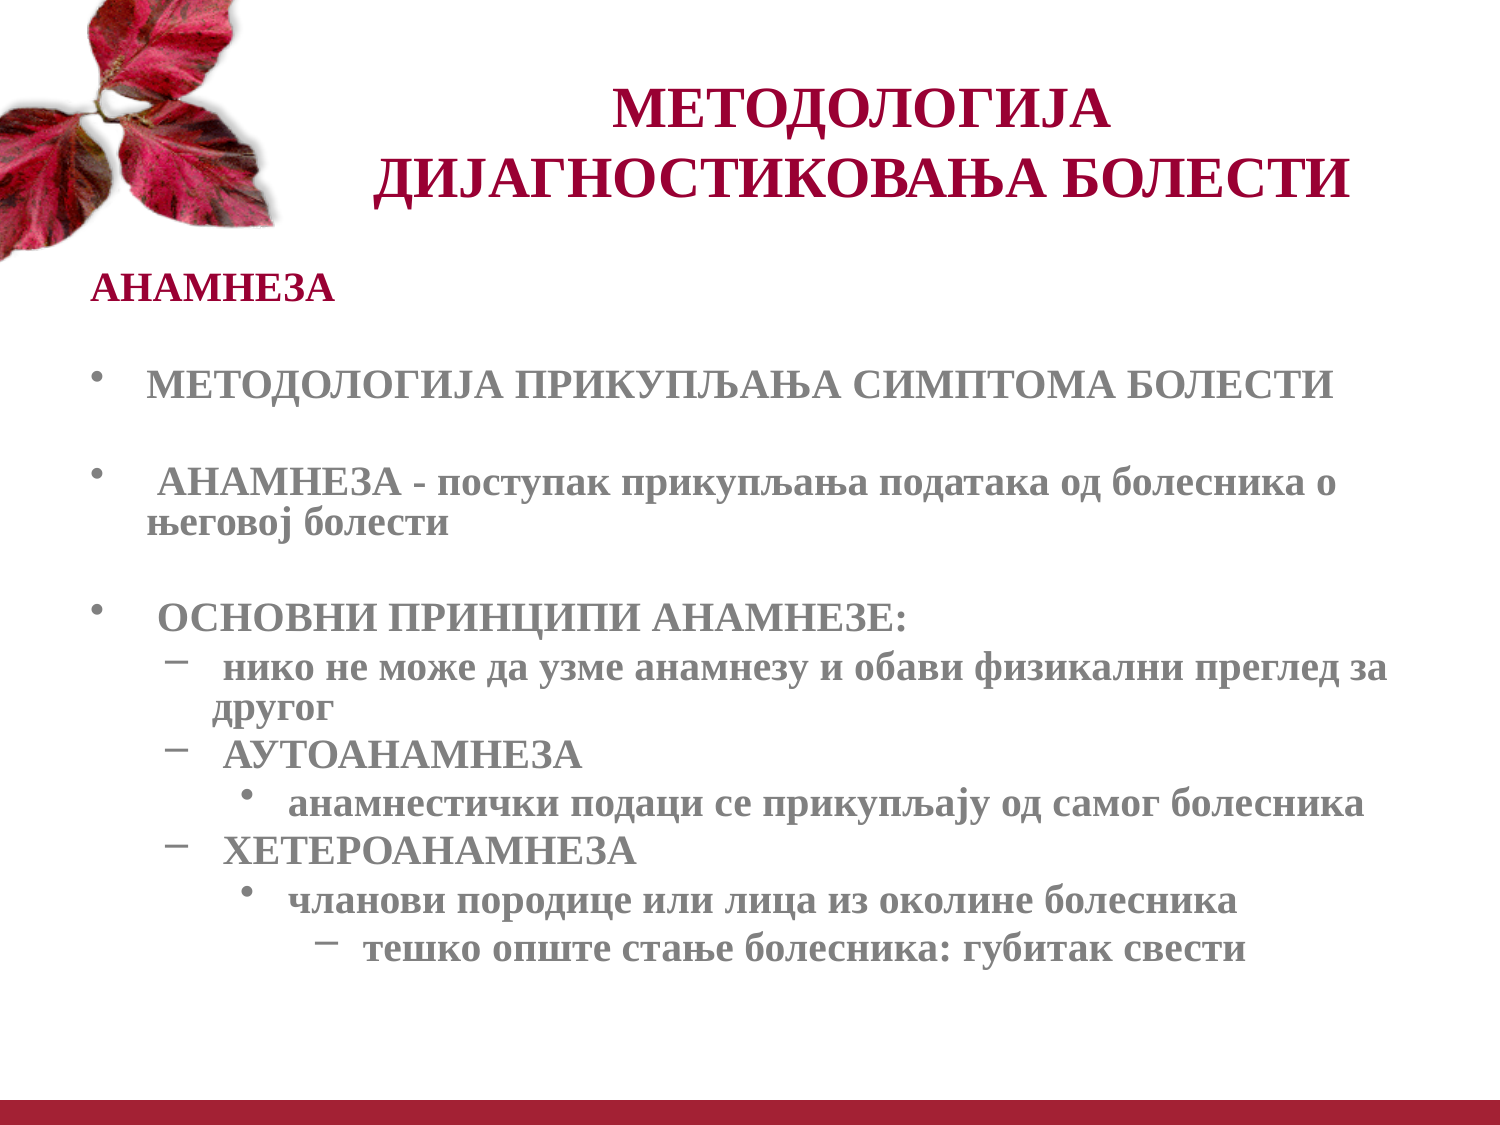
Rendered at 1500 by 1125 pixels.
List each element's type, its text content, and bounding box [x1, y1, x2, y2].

list АНАМНЕЗА МЕТОДОЛОГИЈА ПРИКУПЉАЊА СИМПТОМА БОЛЕСТИ АНАМНЕЗА - поступак прикупљања података од болесника о његовој болести ОСНОВНИ ПРИНЦИПИ АНАМНЕЗЕ: нико не може да узме анамнезу и обави физикални преглед за другог АУТОАНАМНЕЗА анамнестички подаци се прикупљају од самог болесника ХЕТЕРОАНАМНЕЗА чланови породице или лица из околине болесника тешко опште стање болесника: губитак свести [74, 262, 1426, 1006]
picture [0, 0, 295, 273]
title МЕТОДОЛОГИЈА ДИЈАГНОСТИКОВАЊА БОЛЕСТИ [289, 44, 1436, 233]
